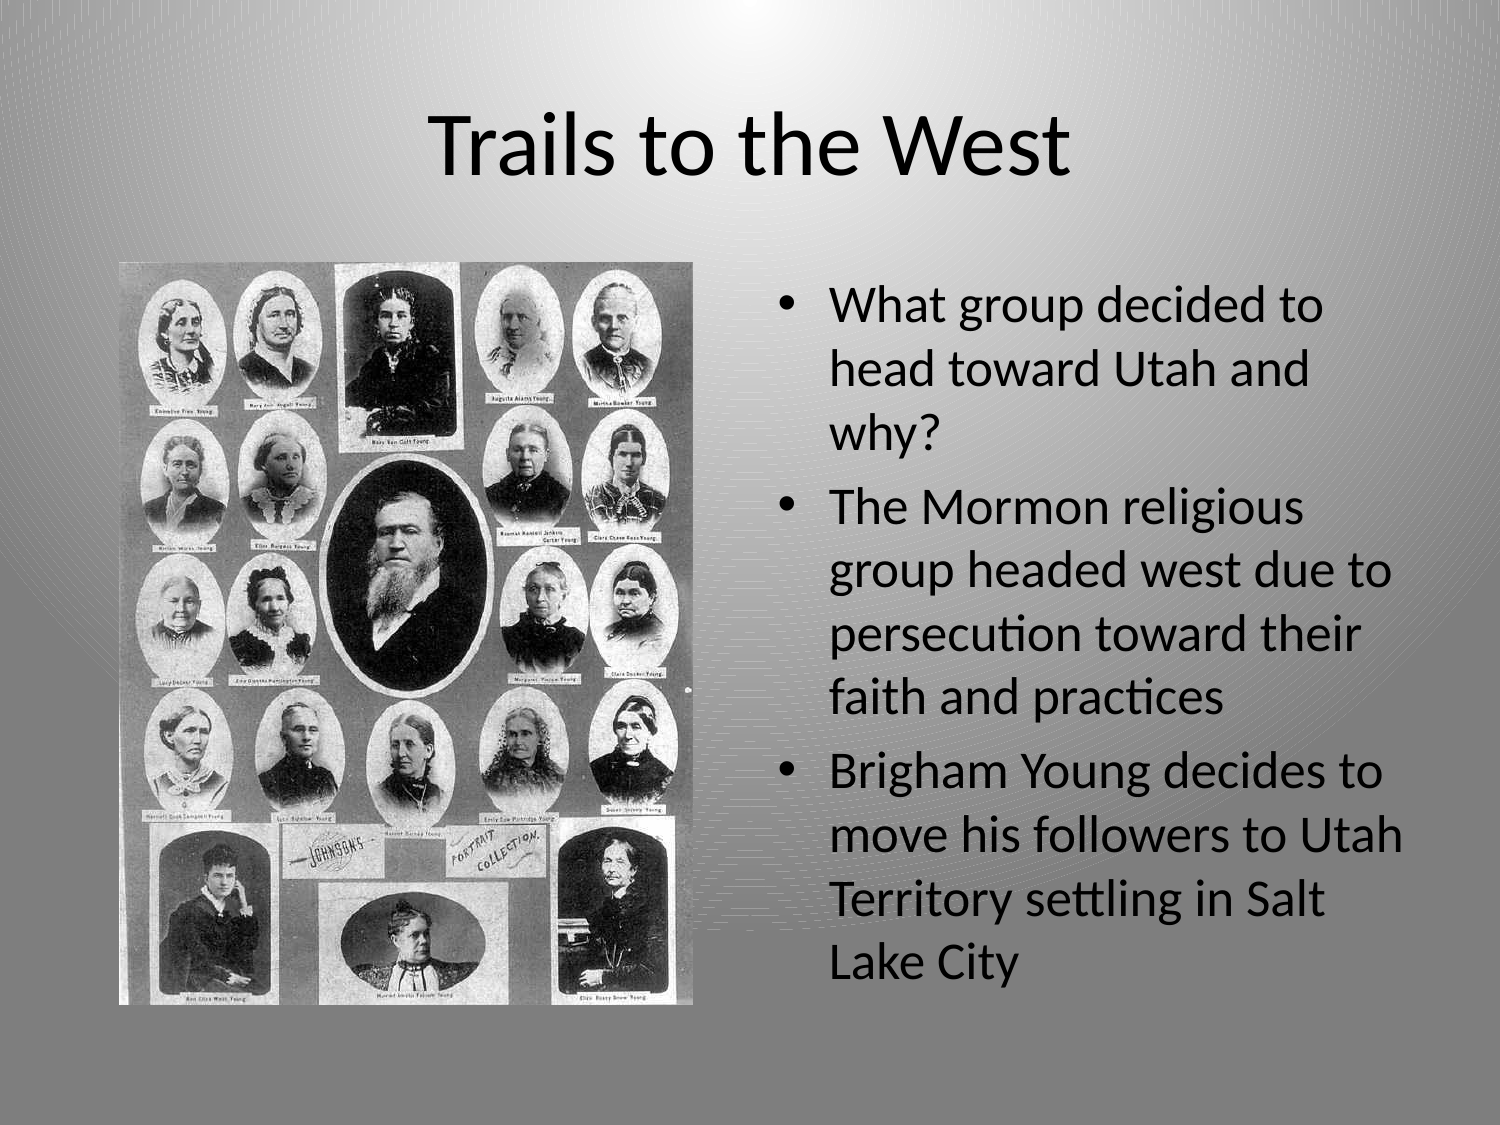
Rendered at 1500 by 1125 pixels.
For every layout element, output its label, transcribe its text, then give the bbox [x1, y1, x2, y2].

list What group decided to head toward Utah and why? The Mormon religious group headed west due to persecution toward their faith and practices Brigham Young decides to move his followers to Utah Territory settling in Salt Lake City [762, 262, 1425, 1005]
title Trails to the West [75, 45, 1425, 233]
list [74, 262, 738, 1006]
